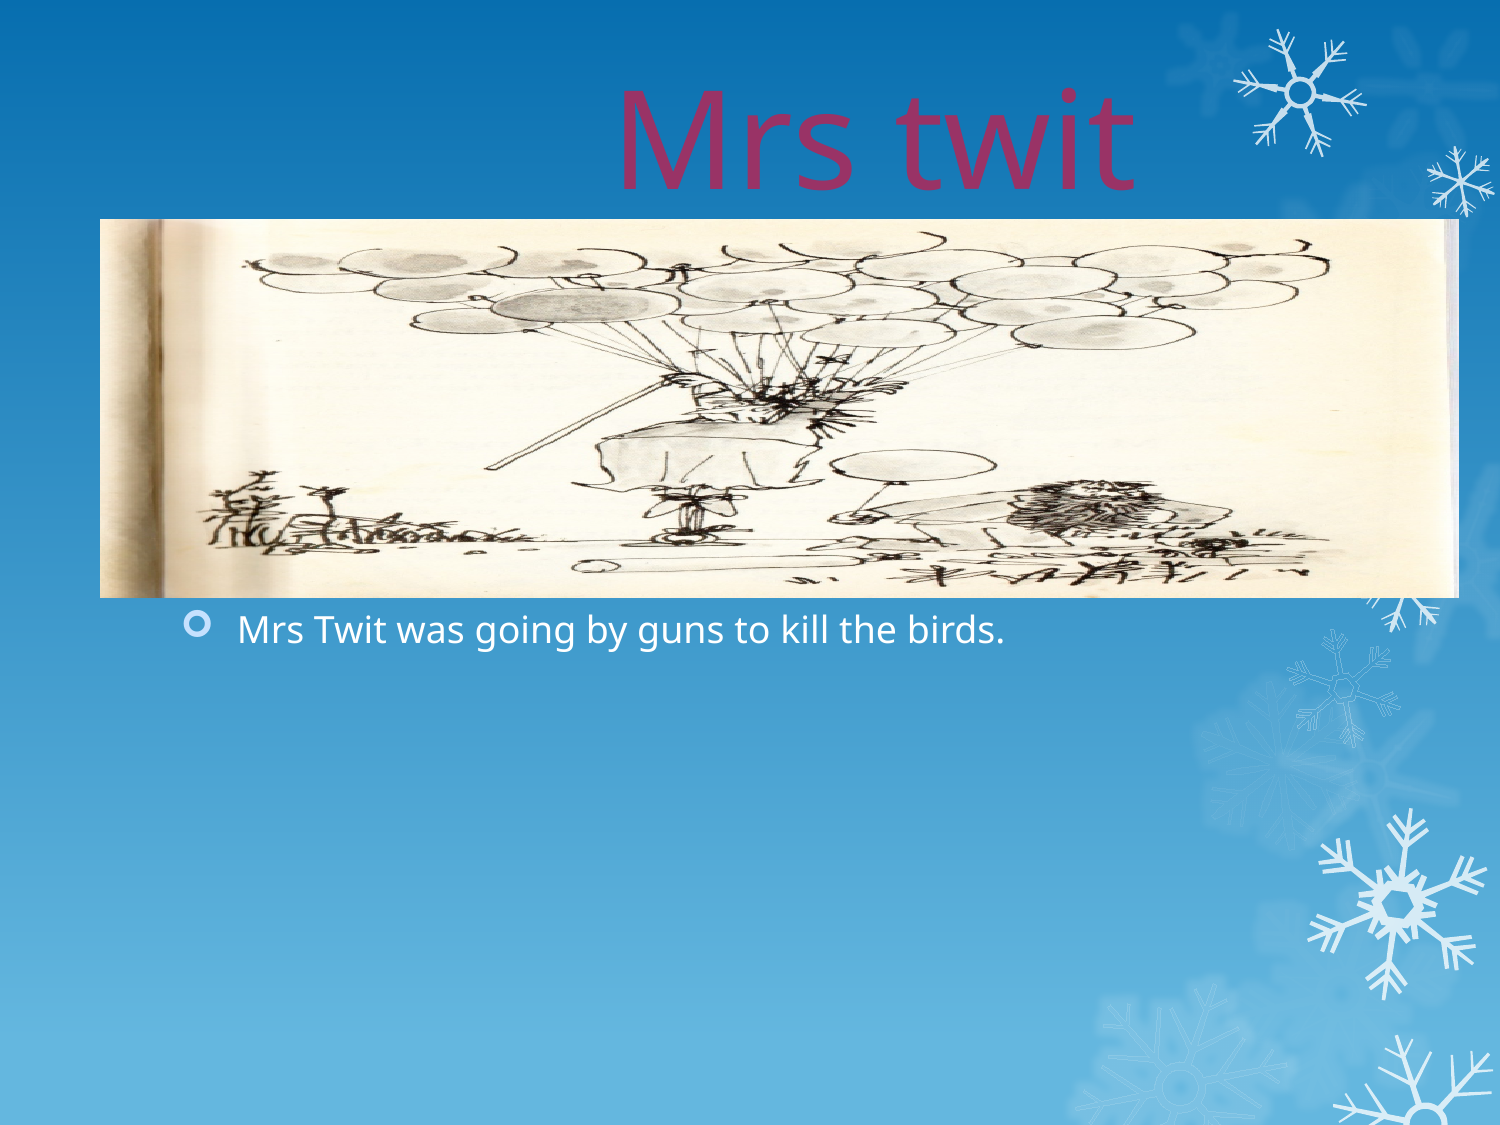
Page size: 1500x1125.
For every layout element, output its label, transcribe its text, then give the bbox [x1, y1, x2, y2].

list Mrs Twit was going by guns to kill the birds. [165, 608, 1335, 962]
picture [99, 219, 1460, 599]
title Mrs twit [596, 90, 1500, 180]
